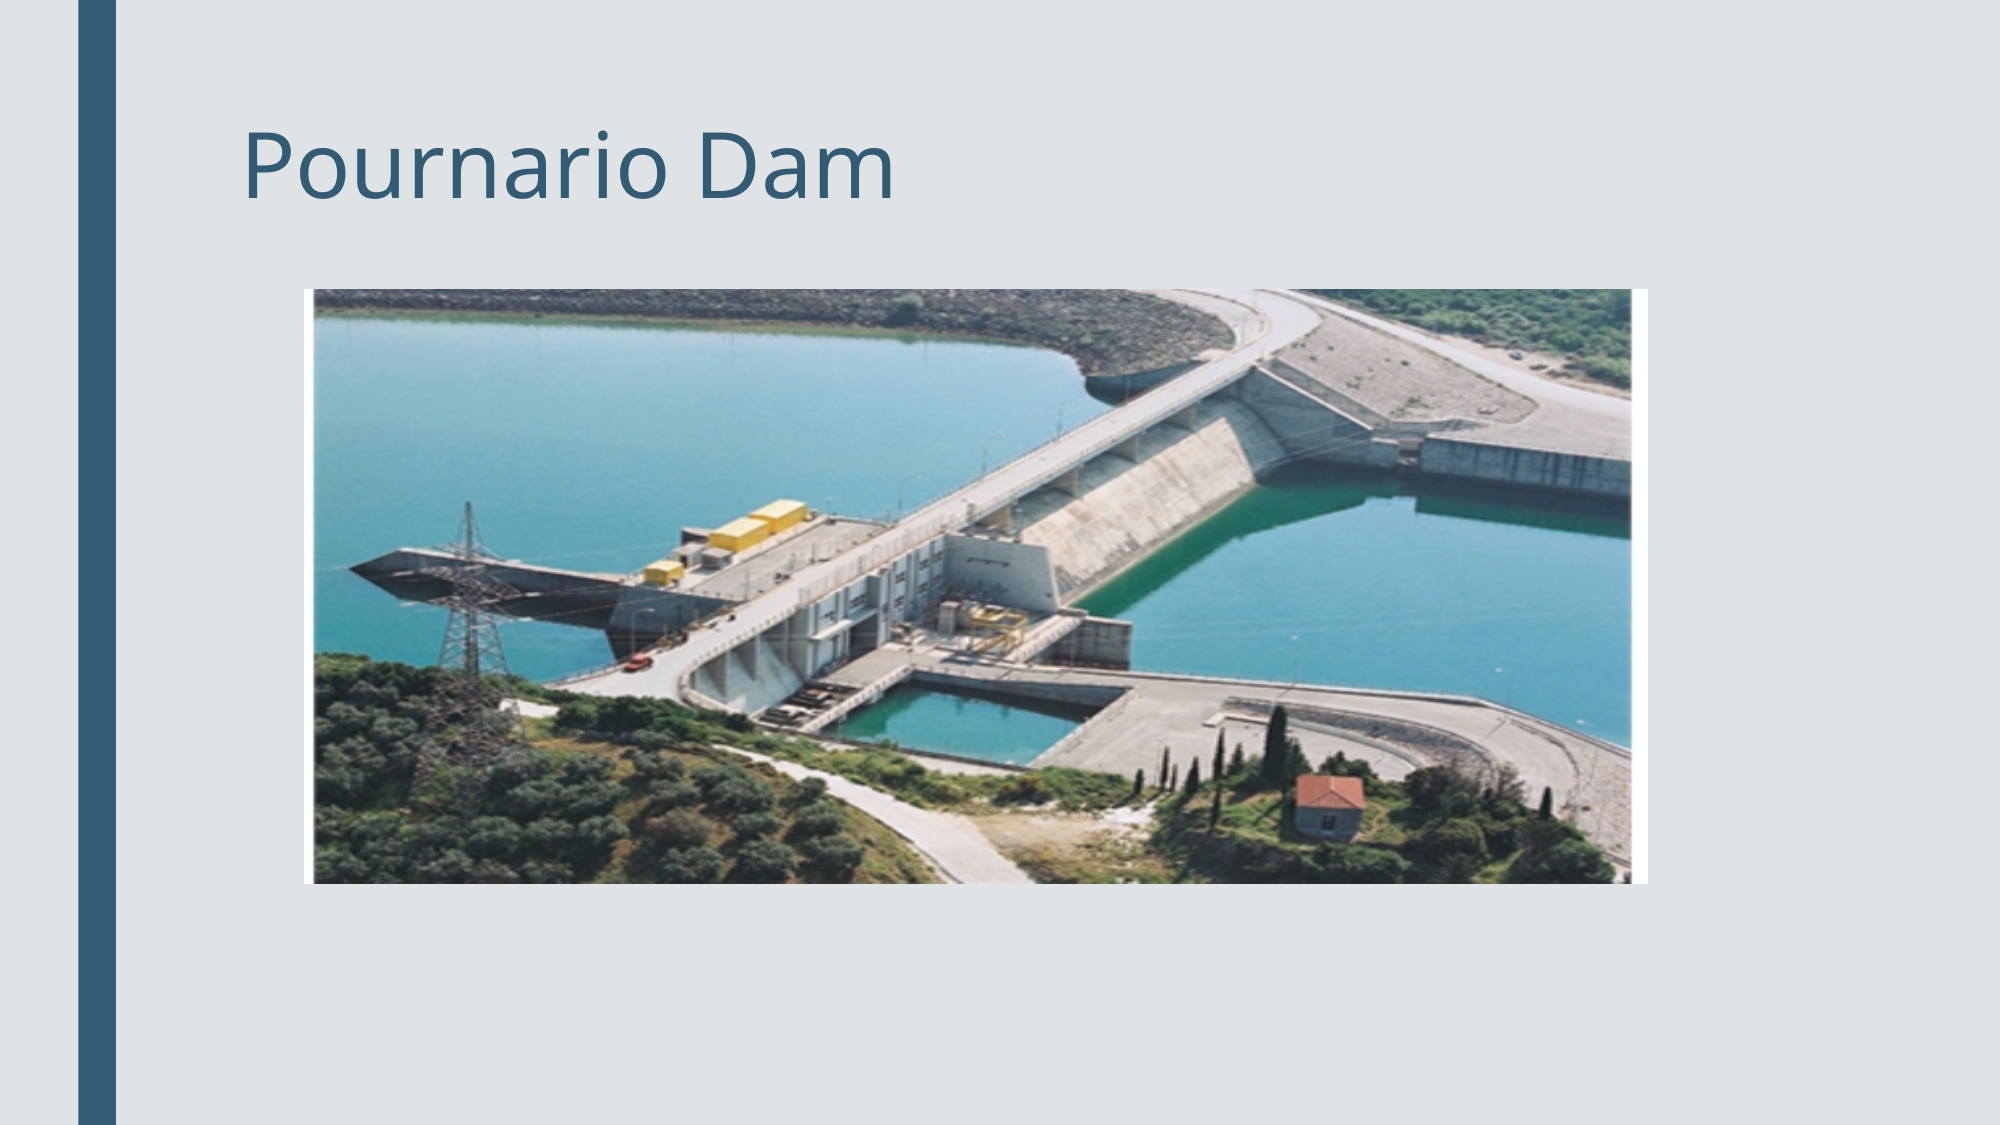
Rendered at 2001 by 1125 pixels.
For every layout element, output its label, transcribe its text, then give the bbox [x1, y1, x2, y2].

title Pournario Dam [224, 112, 1801, 316]
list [304, 289, 1648, 885]
